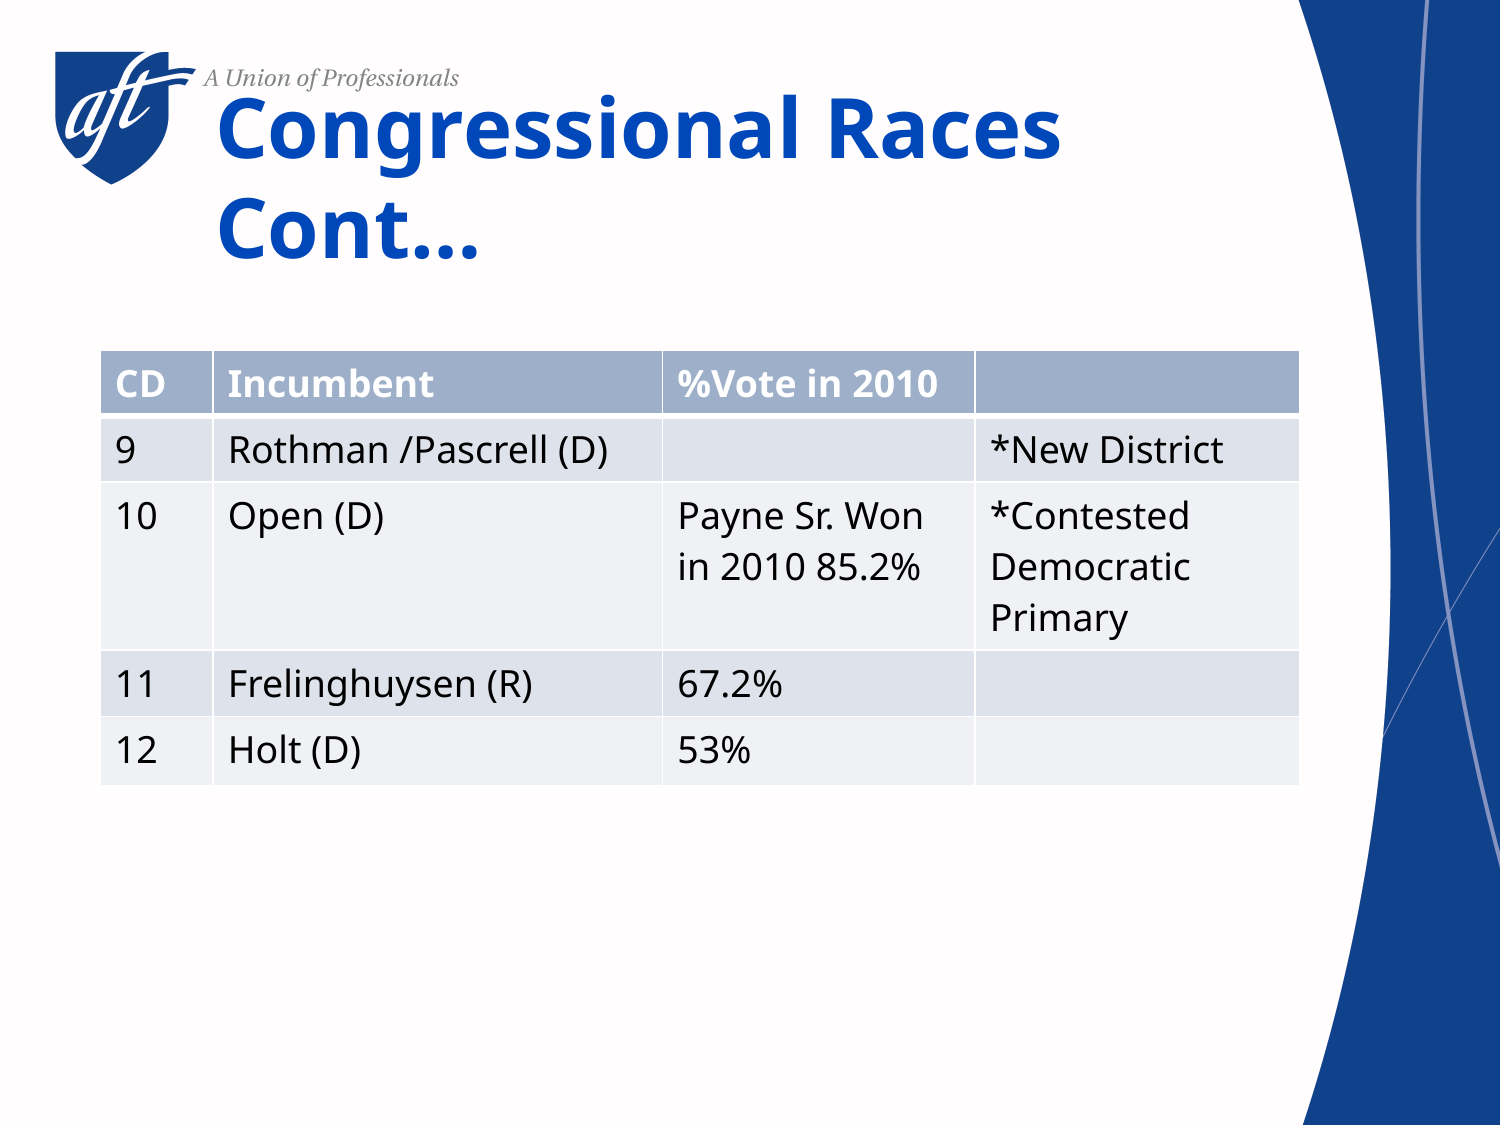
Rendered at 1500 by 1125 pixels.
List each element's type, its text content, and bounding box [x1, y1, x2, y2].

table_cell 53% [663, 717, 974, 785]
table_header CD [101, 351, 212, 413]
table_cell [976, 651, 1299, 716]
table_cell [663, 419, 974, 481]
table_cell 10 [101, 483, 212, 649]
table_header Incumbent [214, 351, 662, 413]
table_cell 12 [101, 717, 212, 785]
title Congressional Races Cont… [199, 74, 1276, 276]
table_cell [976, 717, 1299, 785]
picture [0, 0, 1500, 1125]
table_cell Holt (D) [214, 717, 662, 785]
table_header [976, 351, 1299, 413]
table_cell Payne Sr. Won in 2010 85.2% [663, 483, 974, 649]
table_cell 67.2% [663, 651, 974, 716]
table_cell Rothman /Pascrell (D) [214, 419, 662, 481]
table_header %Vote in 2010 [663, 351, 974, 413]
table_cell *New District [976, 419, 1299, 481]
table_cell Frelinghuysen (R) [214, 651, 662, 716]
table_cell 9 [101, 419, 212, 481]
table_cell 11 [101, 651, 212, 716]
table_cell Open (D) [214, 483, 662, 649]
table_cell *Contested Democratic Primary [976, 483, 1299, 649]
